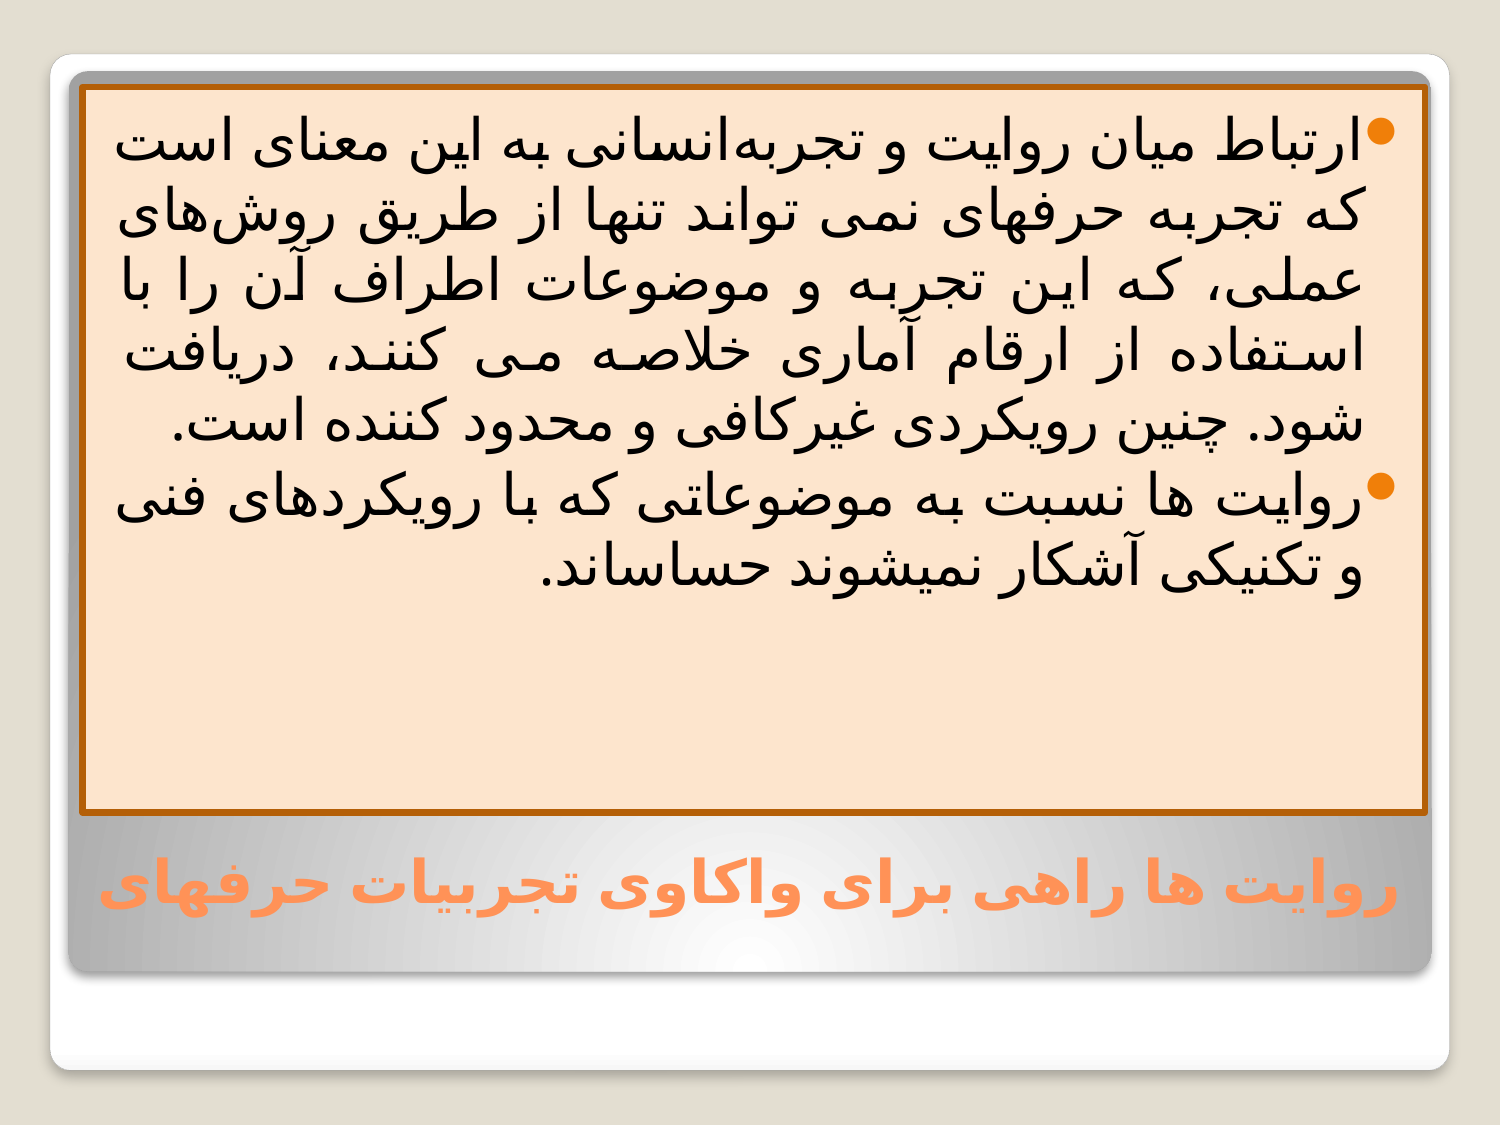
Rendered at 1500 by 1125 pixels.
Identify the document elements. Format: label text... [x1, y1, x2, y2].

list ارتباط میان روایت و تجربه‌انسانی به این معنای است که تجربه حرفه‏ای نمی تواند تنها از طریق روش‌های عملی، که این تجربه و موضوعات اطراف آن را با استفاده از ارقام آماری خلاصه می کنند، دریافت شود. چنین رویکردی غیرکافی و محدود کننده است. روایت ها نسبت به موضوعاتی که با رویکردهای فنی و تکنیکی آشکار نمی‏شوند حساس­اند. [82, 86, 1425, 813]
title روایت ها راهی برای واکاوی تجربیات حرفه‏ای [82, 817, 1448, 923]
